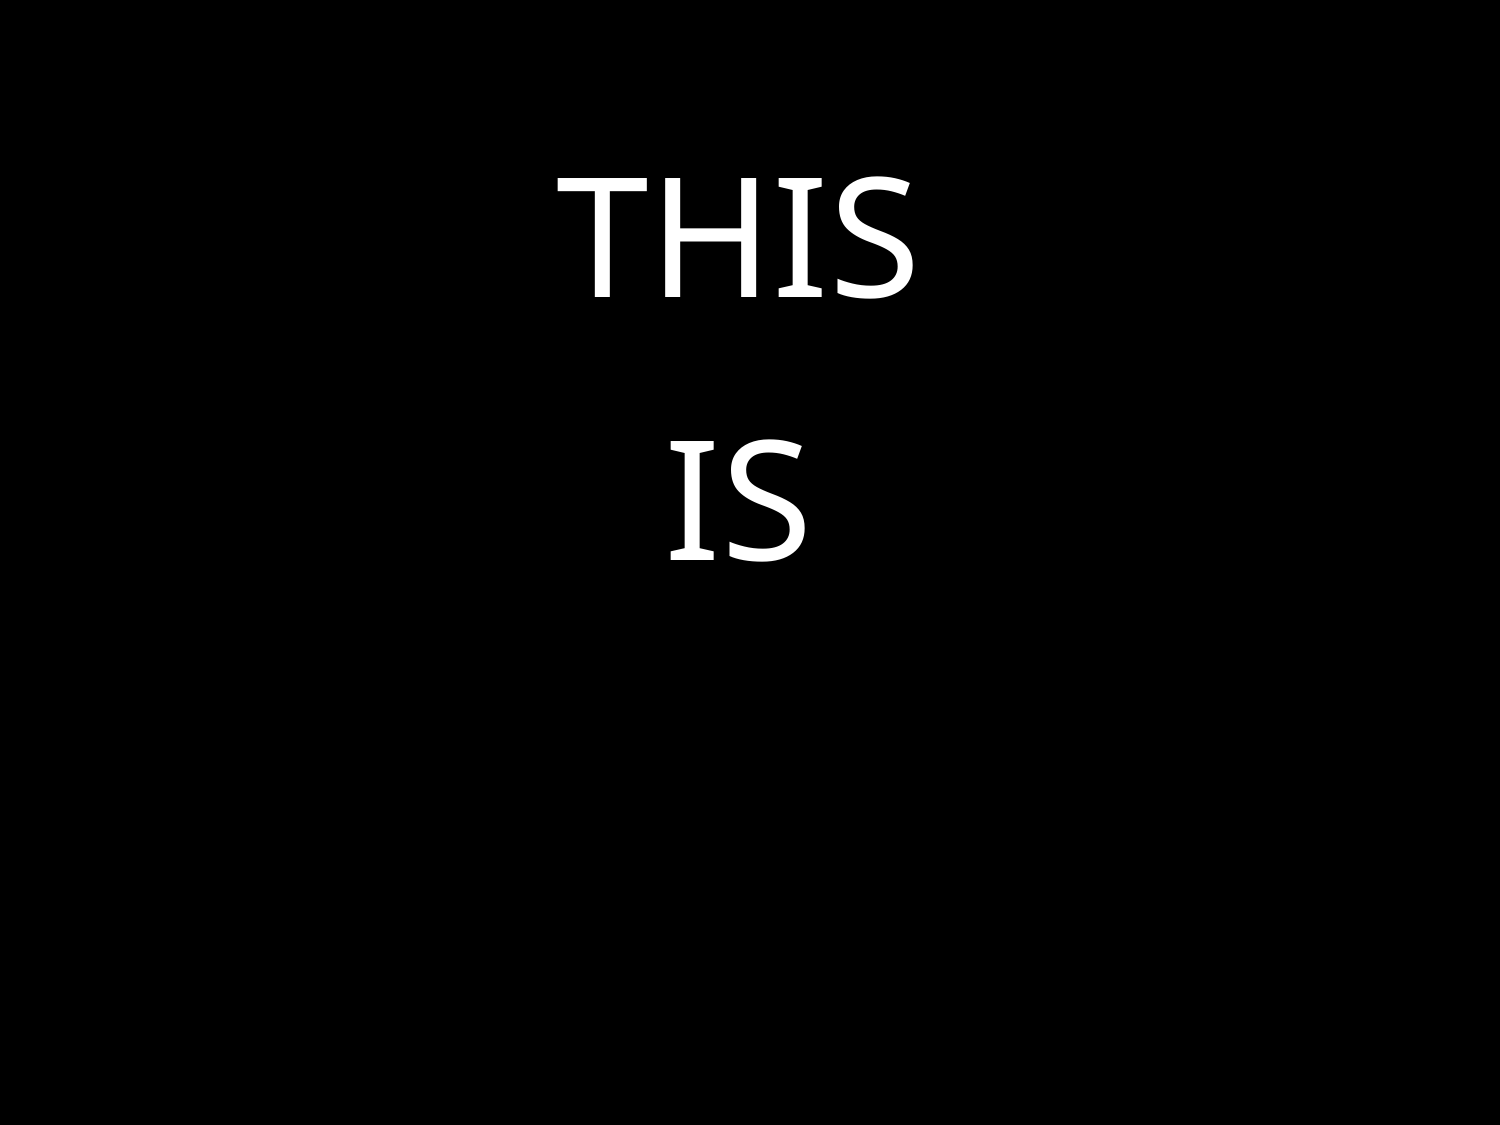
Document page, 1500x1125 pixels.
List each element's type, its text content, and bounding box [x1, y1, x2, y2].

text_box IS [112, 399, 1388, 588]
title THIS [112, 137, 1388, 325]
